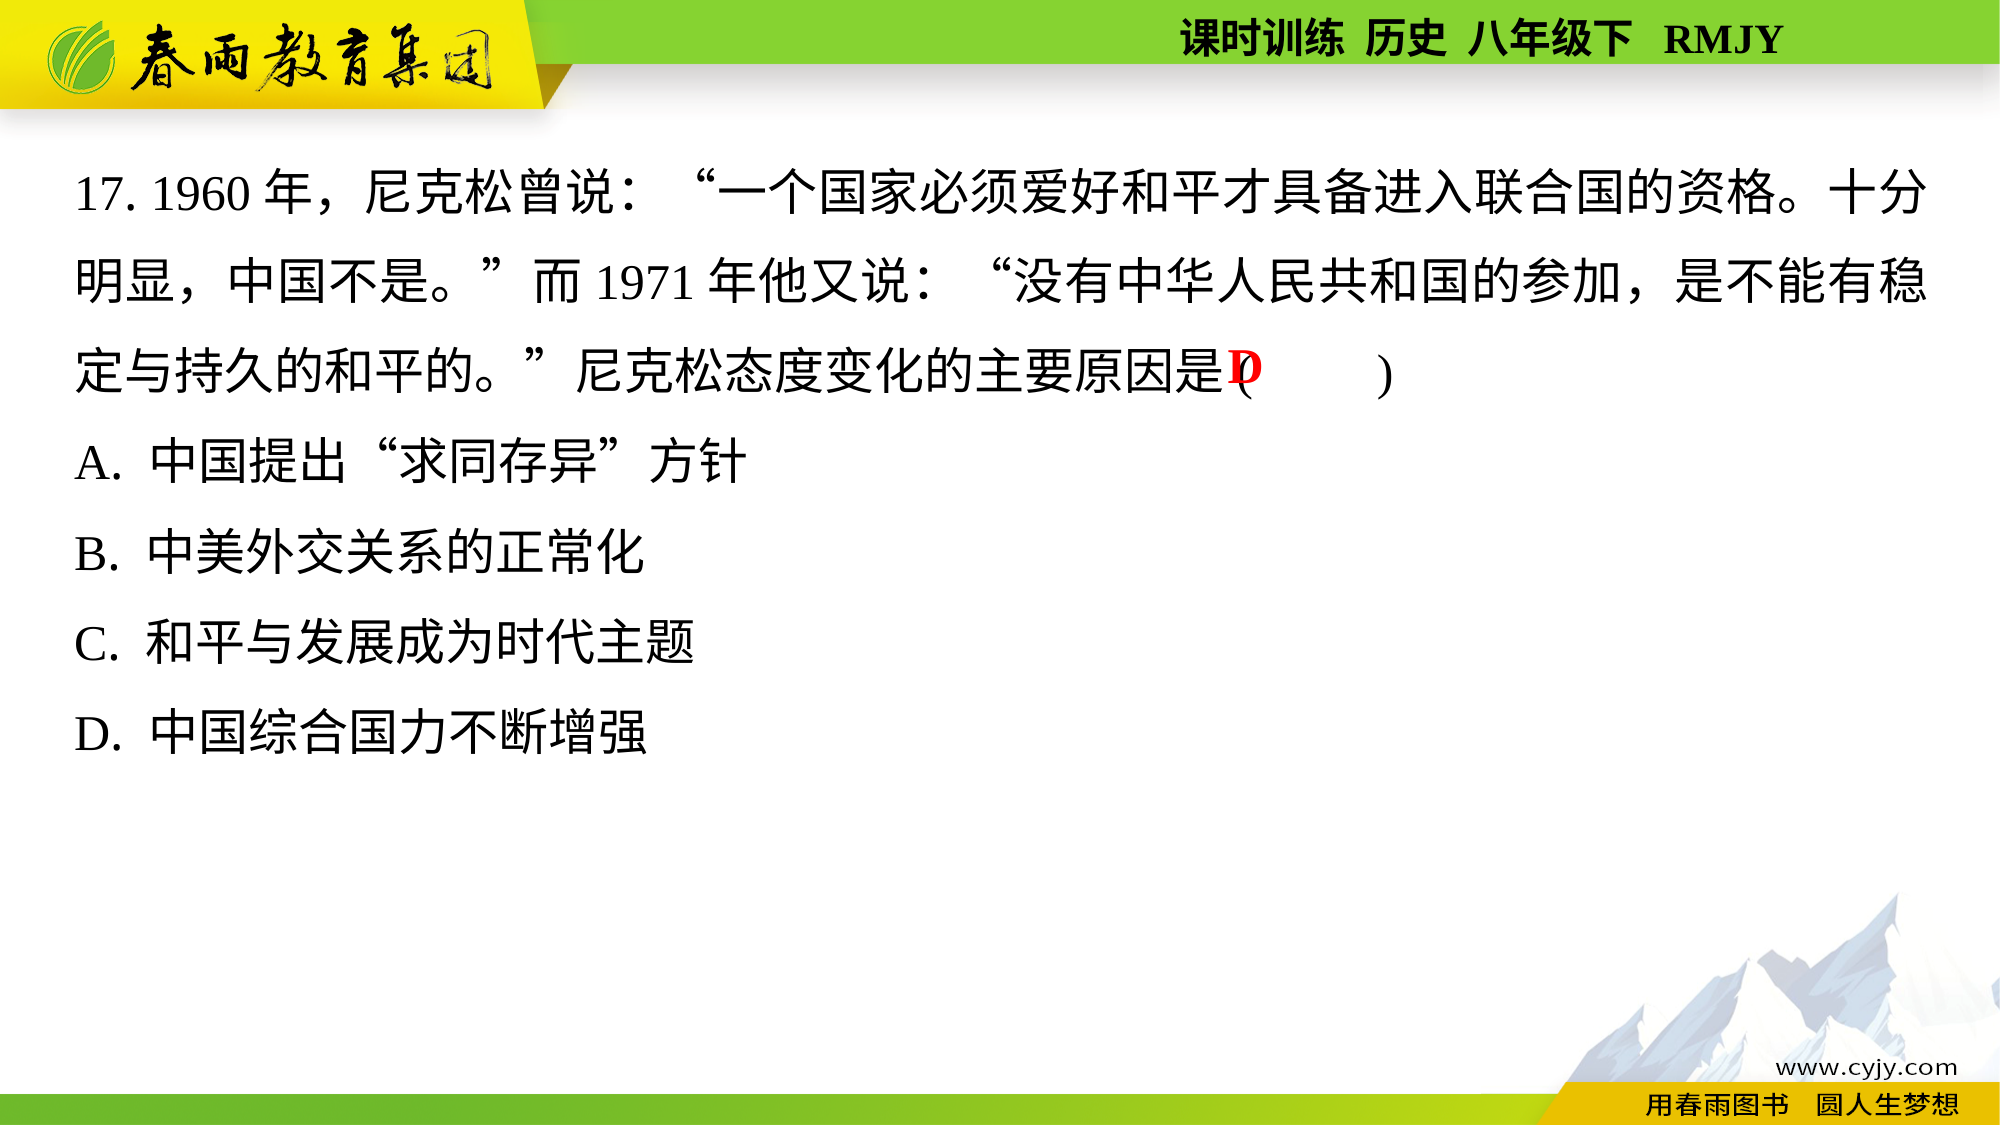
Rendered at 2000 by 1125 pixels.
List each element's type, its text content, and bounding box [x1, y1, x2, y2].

text_box D [1212, 326, 1279, 401]
picture [0, 0, 2000, 1125]
list 17. 1960年，尼克松曾说：“一个国家必须爱好和平才具备进入联合国的资格。十分明显，中国不是。”而1971年他又说：“没有中华人民共和国的参加，是不能有稳定与持久的和平的。”尼克松态度变化的主要原因是( ) A. 中国提出“求同存异”方针 B. 中美外交关系的正常化 C. 和平与发展成为时代主题 D. 中国综合国力不断增强 [59, 122, 1944, 774]
